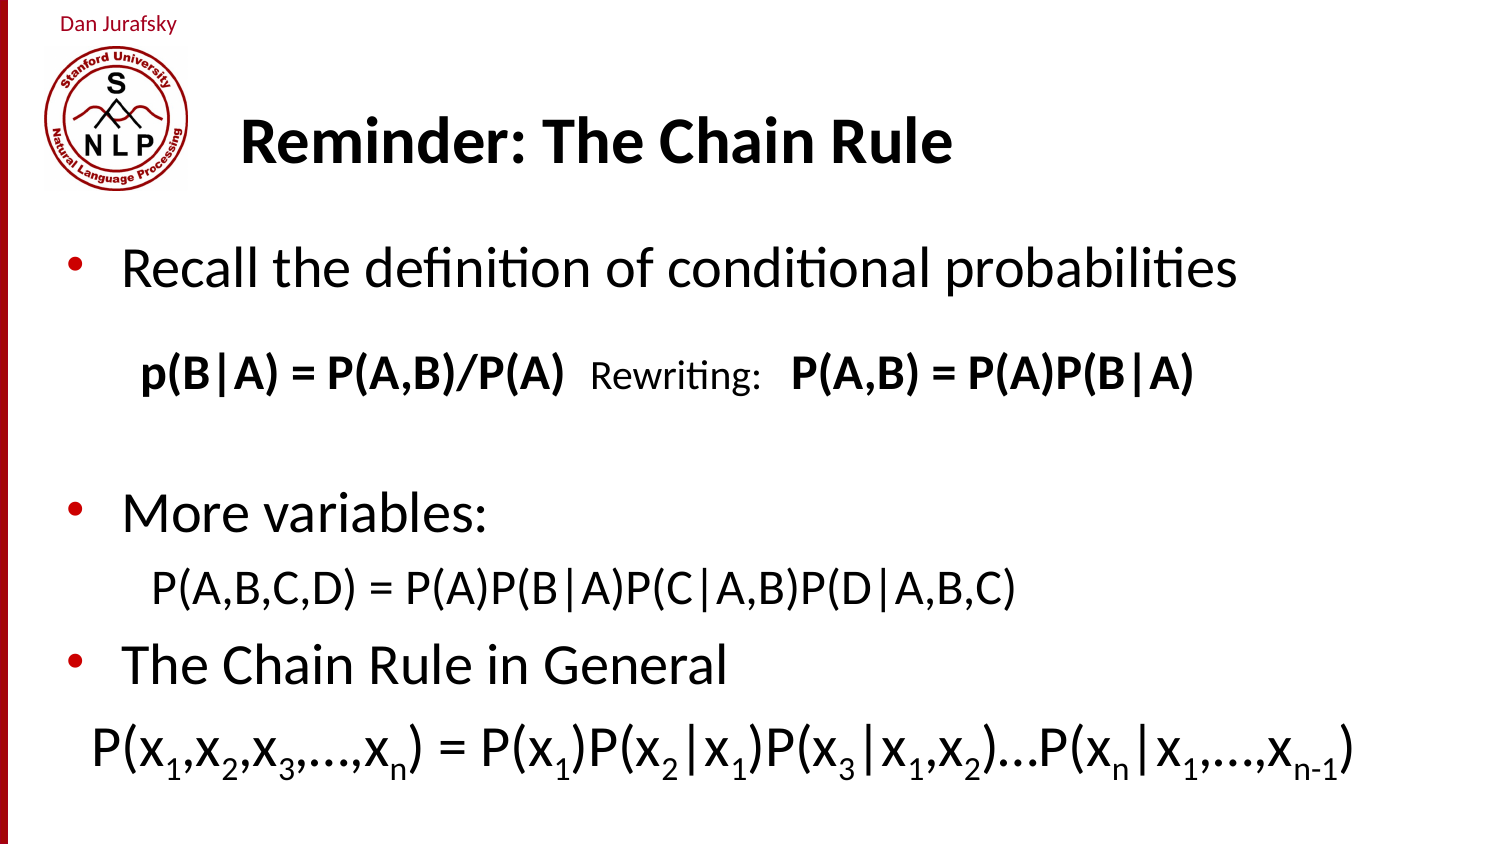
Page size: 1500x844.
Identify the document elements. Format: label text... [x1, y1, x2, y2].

picture [44, 46, 188, 191]
list Recall the definition of conditional probabilities p(B|A) = P(A,B)/P(A) Rewriting: P(A,B) = P(A)P(B|A) More variables: P(A,B,C,D) = P(A)P(B|A)P(C|A,B)P(D|A,B,C) The Chain Rule in General P(x1,x2,x3,…,xn) = P(x1)P(x2|x1)P(x3|x1,x2)…P(xn|x1,…,xn-1) [50, 221, 1450, 822]
title Reminder: The Chain Rule [225, 62, 1450, 185]
